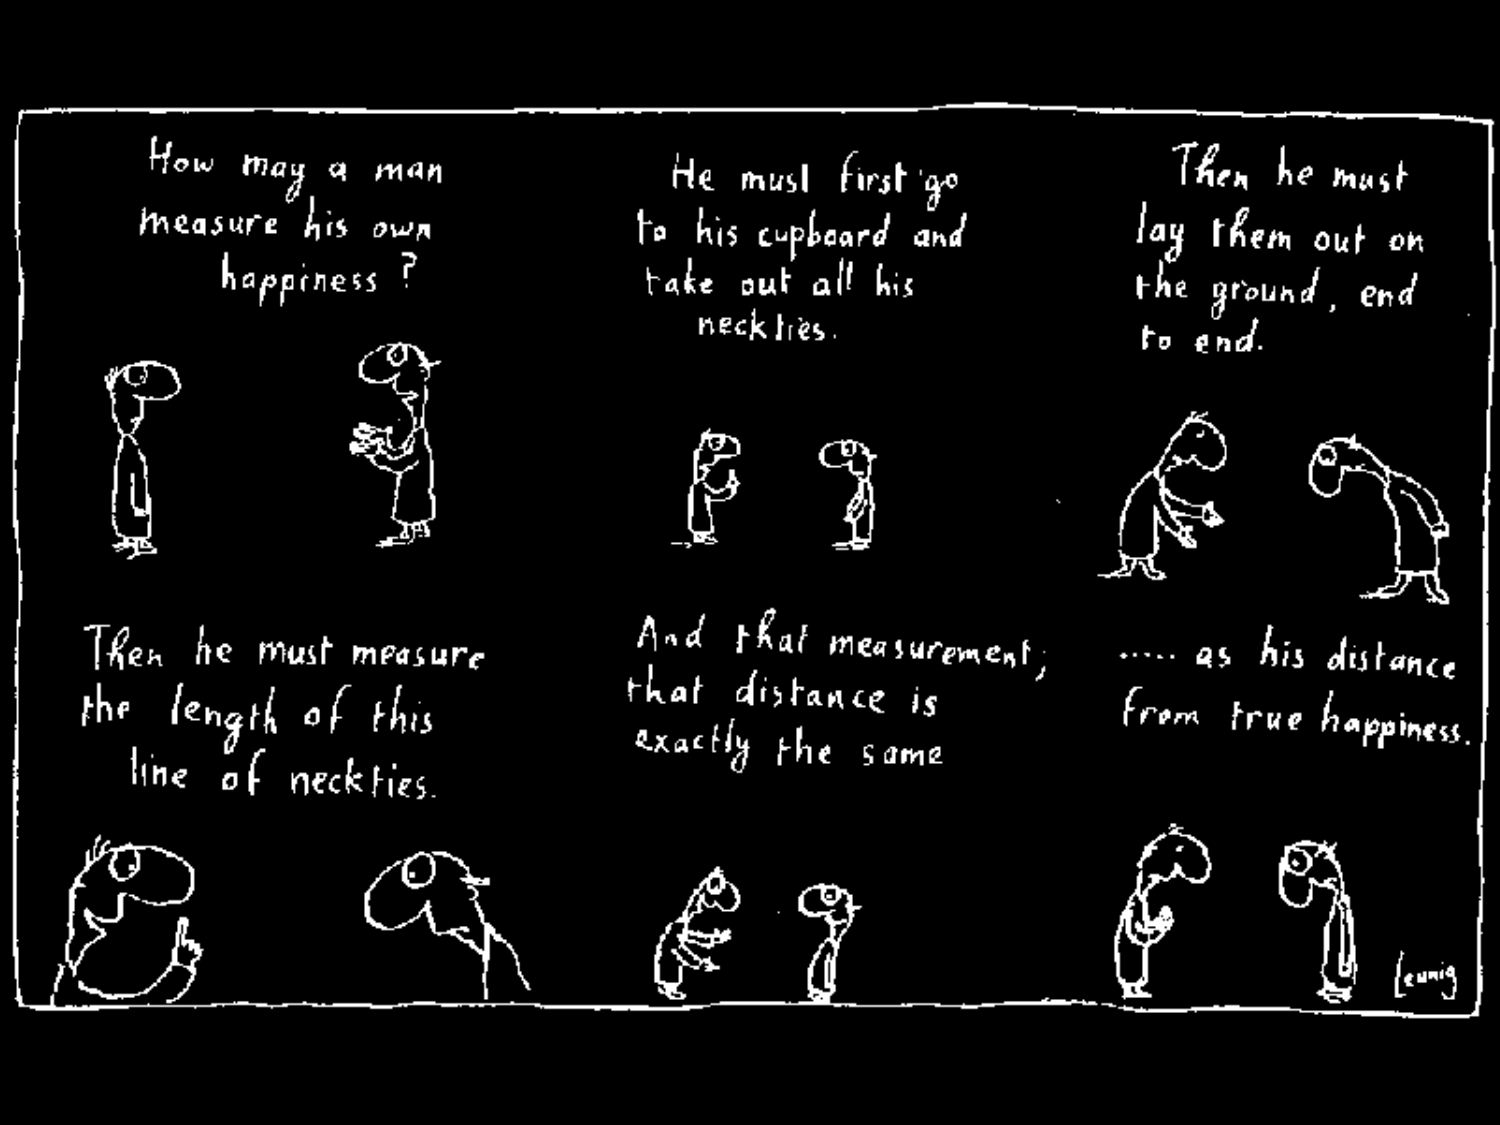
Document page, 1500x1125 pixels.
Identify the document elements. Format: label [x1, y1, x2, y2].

picture [3, 99, 1500, 1028]
